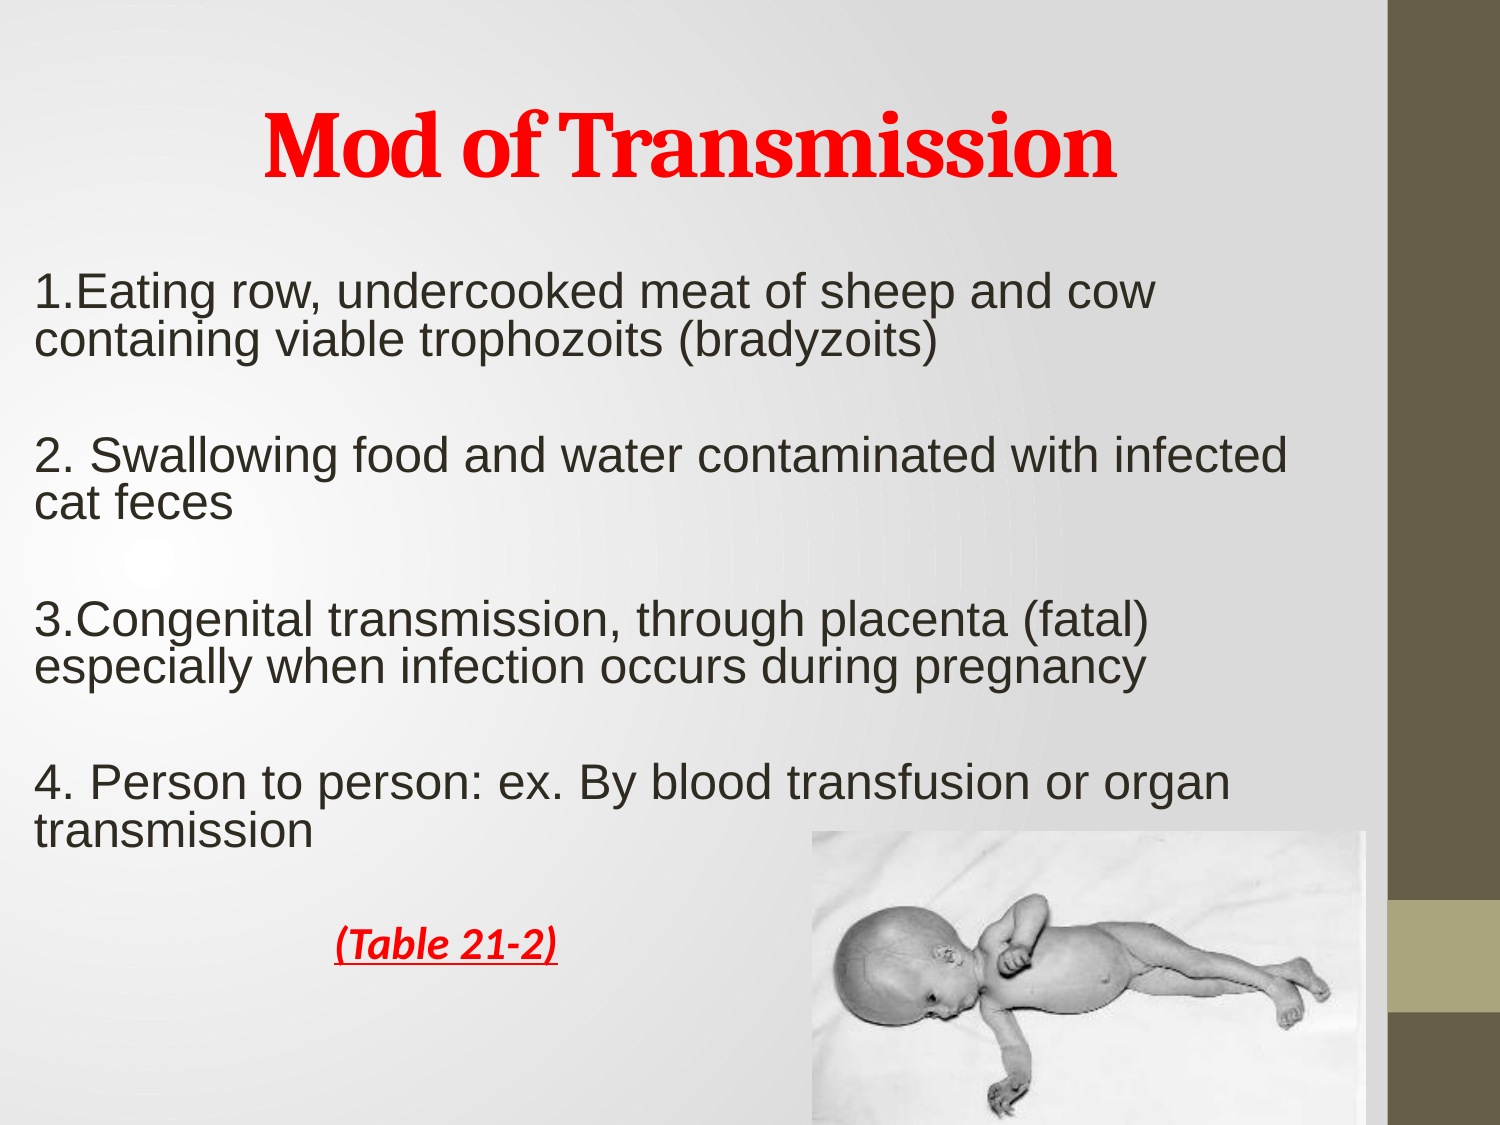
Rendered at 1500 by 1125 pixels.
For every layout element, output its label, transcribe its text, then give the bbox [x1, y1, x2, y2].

list 1.Eating row, undercooked meat of sheep and cow containing viable trophozoits (bradyzoits) 2. Swallowing food and water contaminated with infected cat feces 3.Congenital transmission, through placenta (fatal) especially when infection occurs during pregnancy 4. Person to person: ex. By blood transfusion or organ transmission (Table 21-2) [0, 262, 1366, 1125]
picture [811, 831, 1367, 1125]
title Mod of Transmission [75, 46, 1325, 233]
